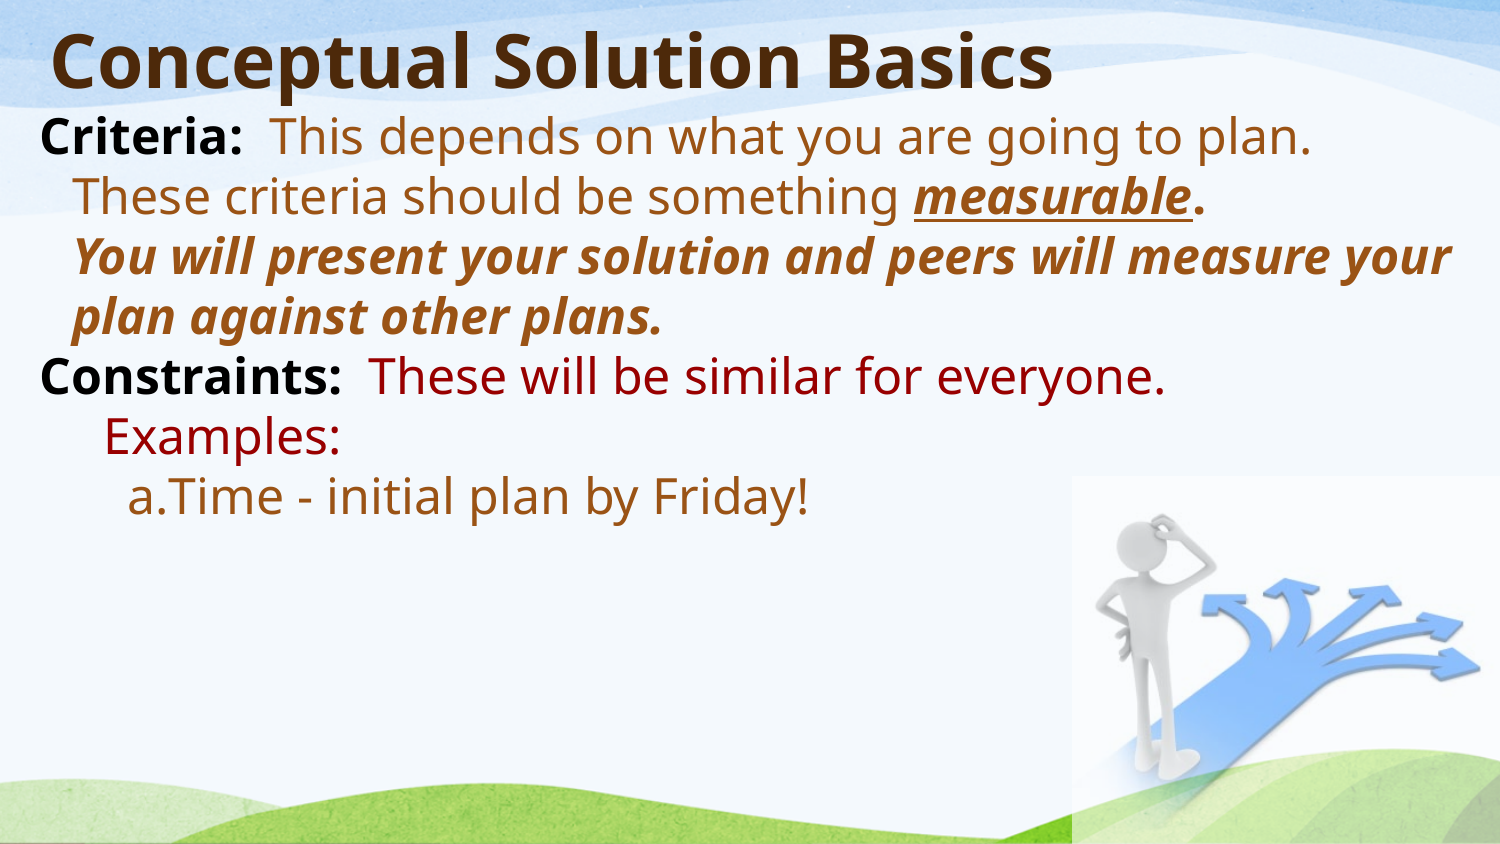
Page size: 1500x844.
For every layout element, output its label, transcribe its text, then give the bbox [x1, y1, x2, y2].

picture [0, 0, 1500, 89]
picture [0, 476, 1500, 844]
title Conceptual Solution Basics [34, 25, 1449, 89]
list Criteria: This depends on what you are going to plan. These criteria should be something measurable. You will present your solution and peers will measure your plan against other plans. Constraints: These will be similar for everyone. Examples: Time - initial plan by Friday! [0, 89, 1500, 750]
